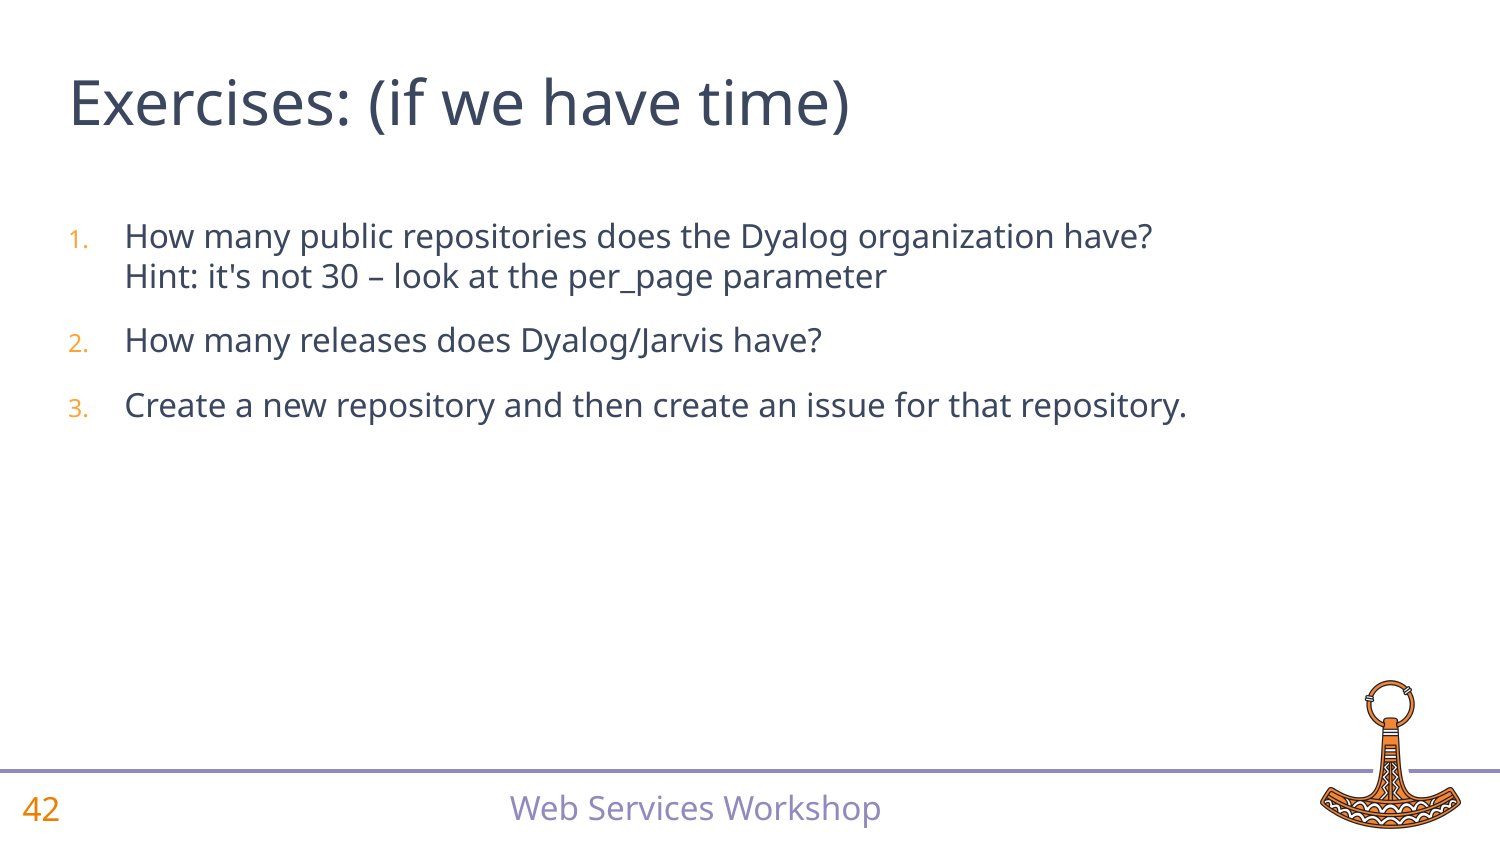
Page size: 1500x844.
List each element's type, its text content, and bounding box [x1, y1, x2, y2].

title Exercises: (if we have time) [53, 43, 1203, 157]
list How many public repositories does the Dyalog organization have? Hint: it's not 30 – look at the per_page parameter How many releases does Dyalog/Jarvis have? Create a new repository and then create an issue for that repository. [53, 207, 1453, 740]
picture [1320, 680, 1461, 829]
